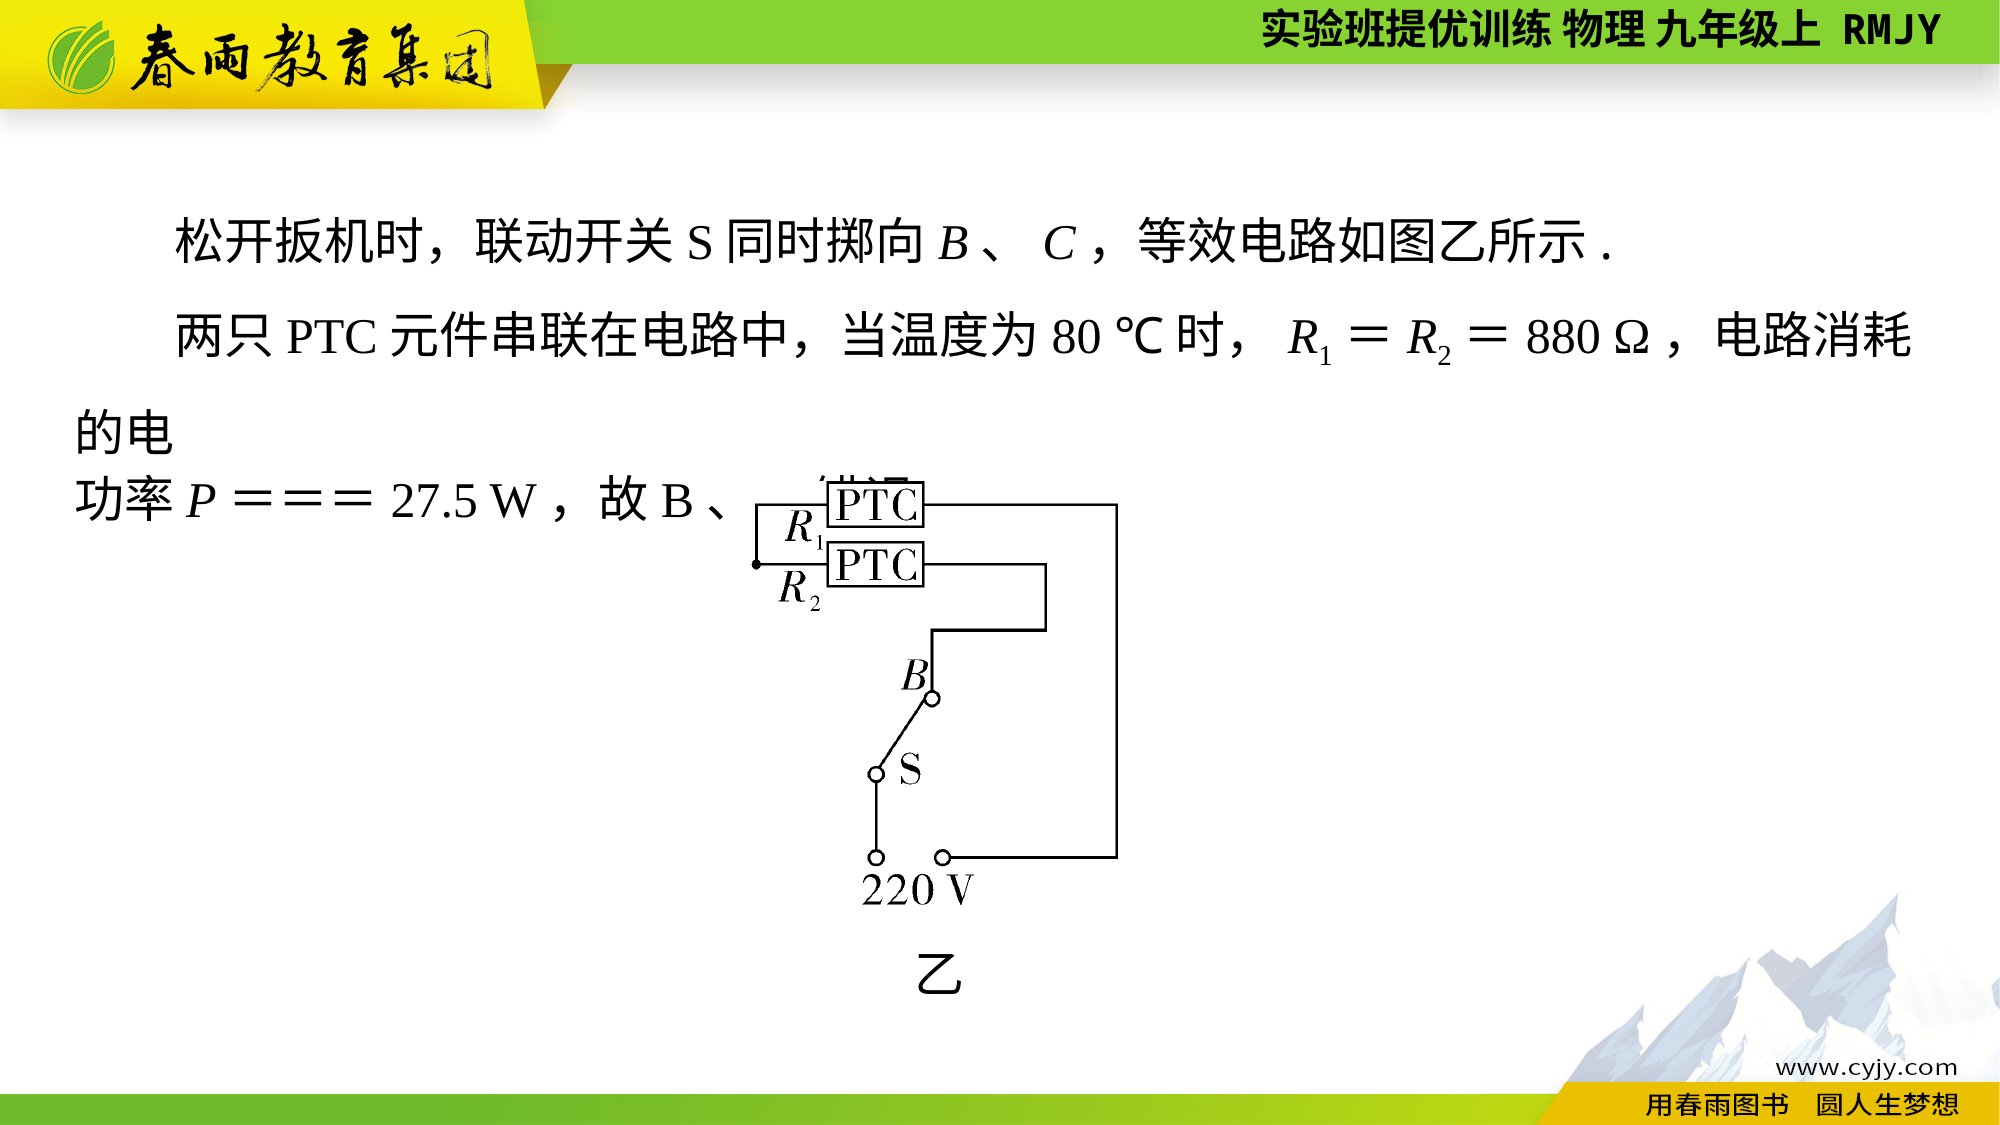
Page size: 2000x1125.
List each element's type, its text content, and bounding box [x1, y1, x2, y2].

text_box 乙 [899, 915, 971, 1010]
picture [0, 0, 2000, 1125]
